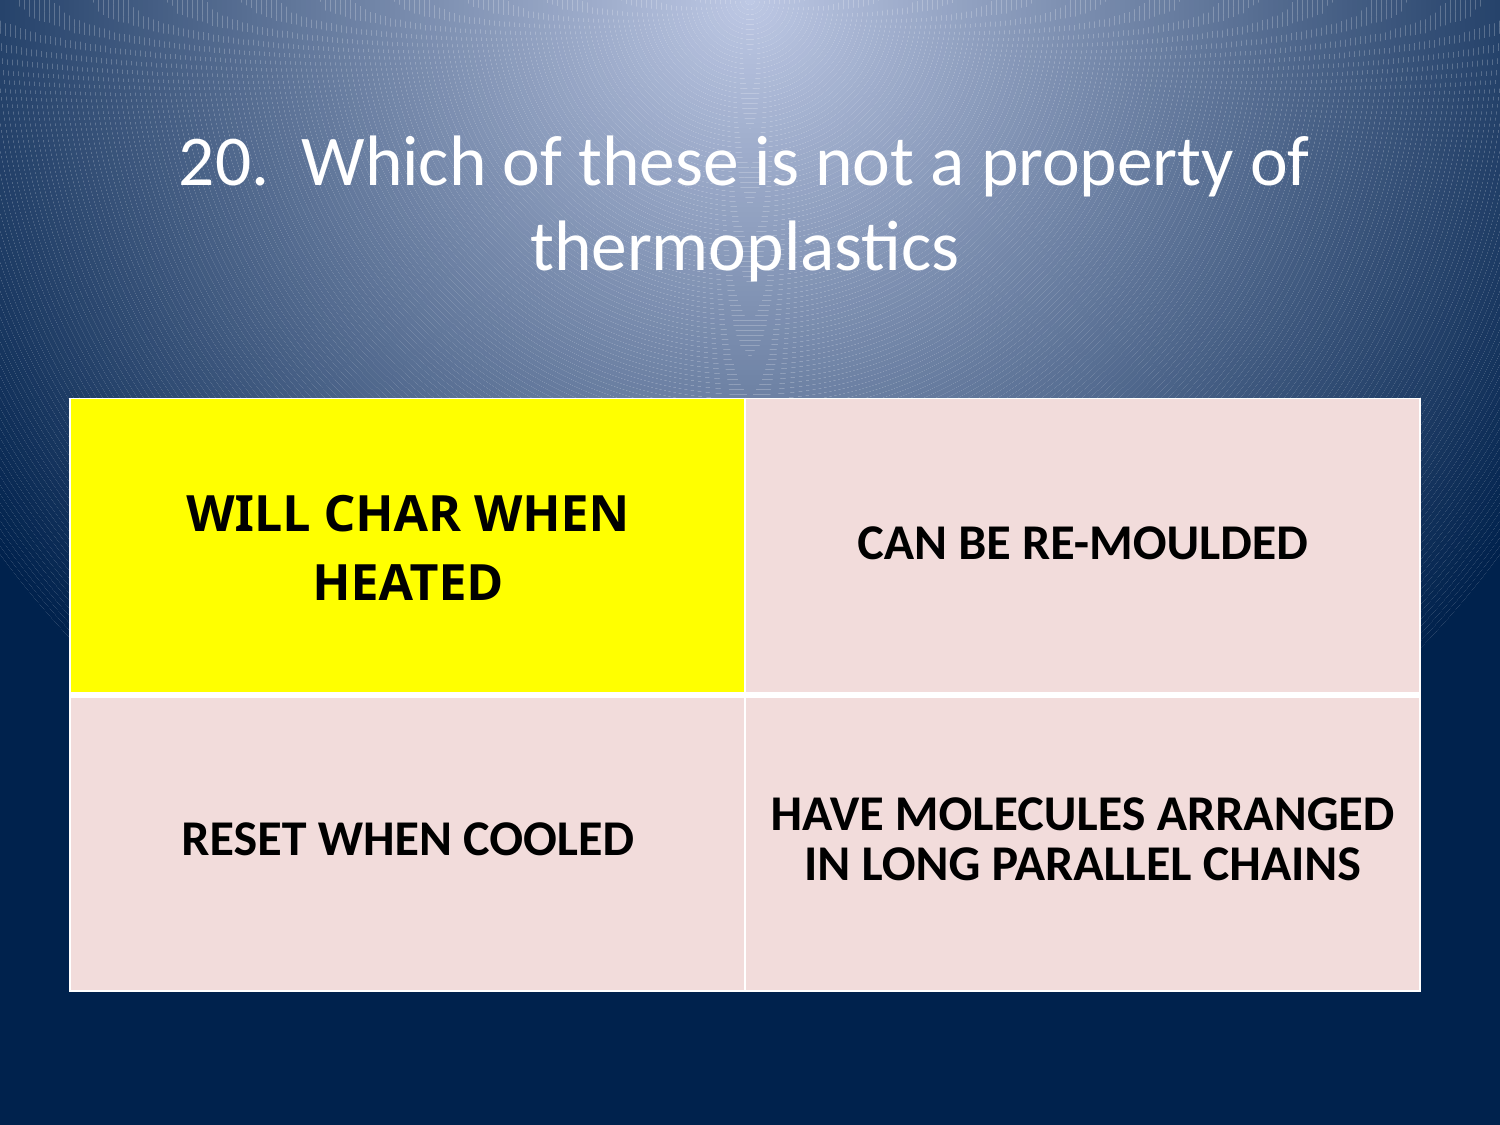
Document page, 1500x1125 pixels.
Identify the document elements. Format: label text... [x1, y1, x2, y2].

table_header WILL CHAR WHEN HEATED [71, 399, 744, 692]
table_cell RESET WHEN COOLED [71, 698, 744, 990]
title 20. Which of these is not a property of thermoplastics [70, 105, 1421, 293]
table_header CAN BE RE-MOULDED [746, 399, 1419, 692]
table_cell HAVE MOLECULES ARRANGED IN LONG PARALLEL CHAINS [746, 698, 1419, 990]
